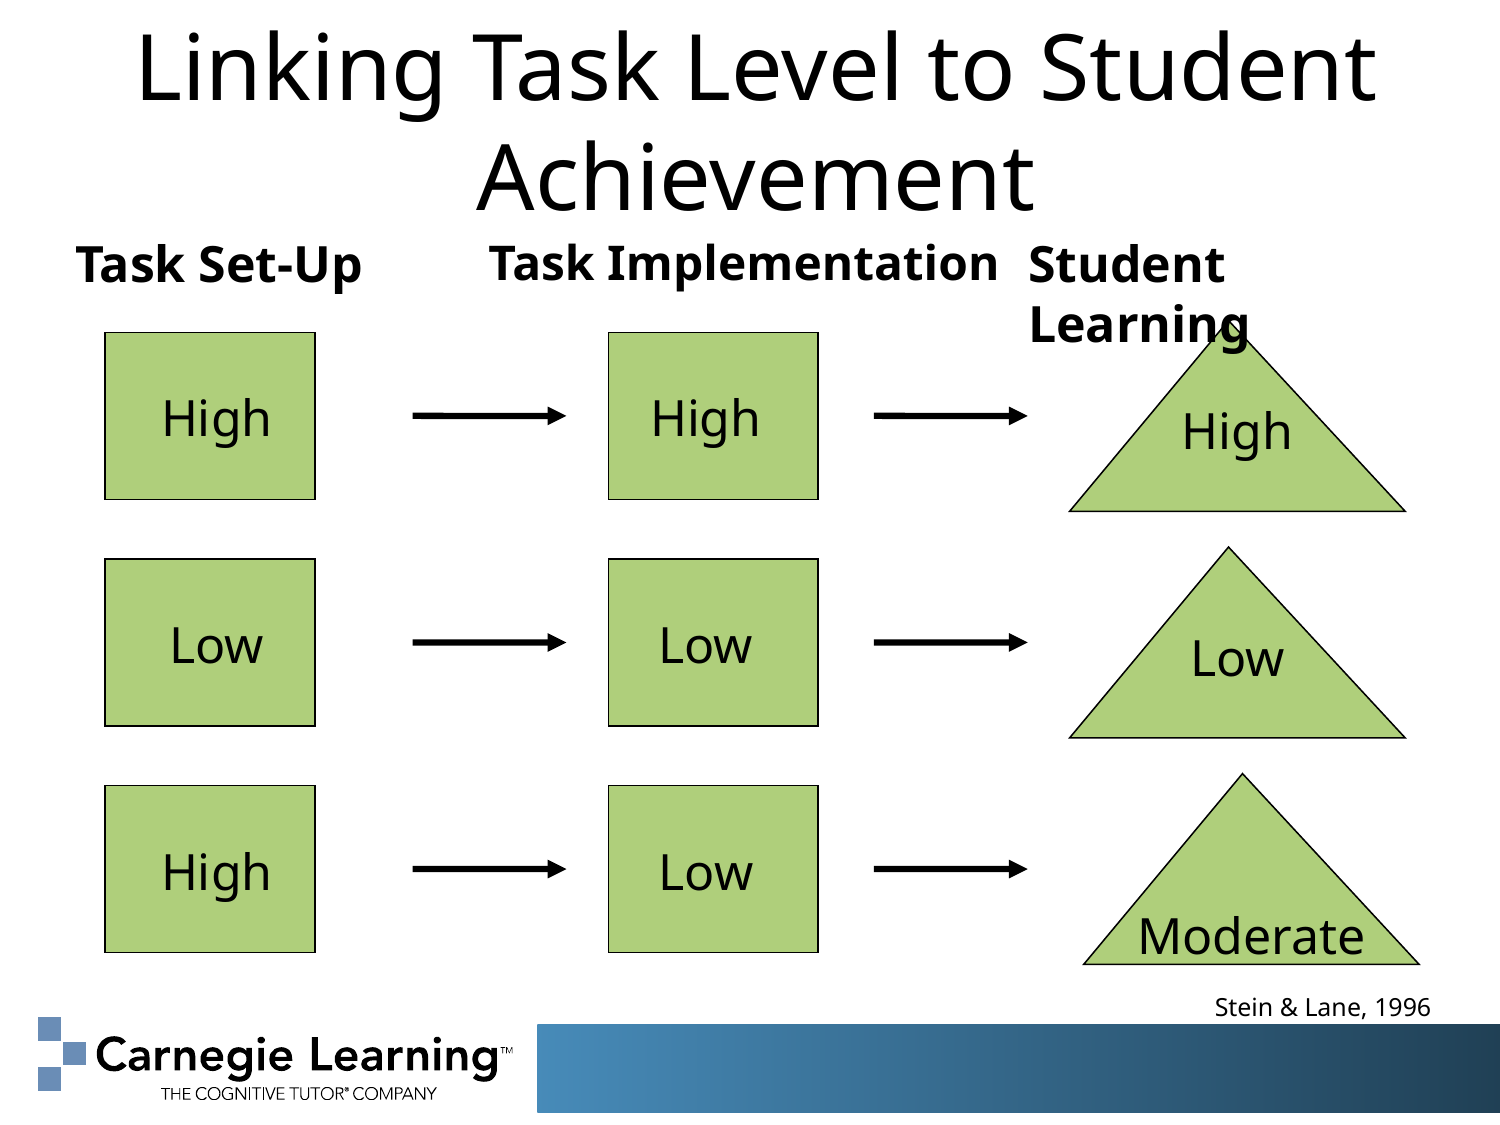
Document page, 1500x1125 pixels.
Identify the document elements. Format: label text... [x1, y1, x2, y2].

text_box Stein & Lane, 1996 [1199, 987, 1500, 1030]
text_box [37, 224, 1476, 973]
title Linking Task Level to Student Achievement [37, 24, 1476, 213]
